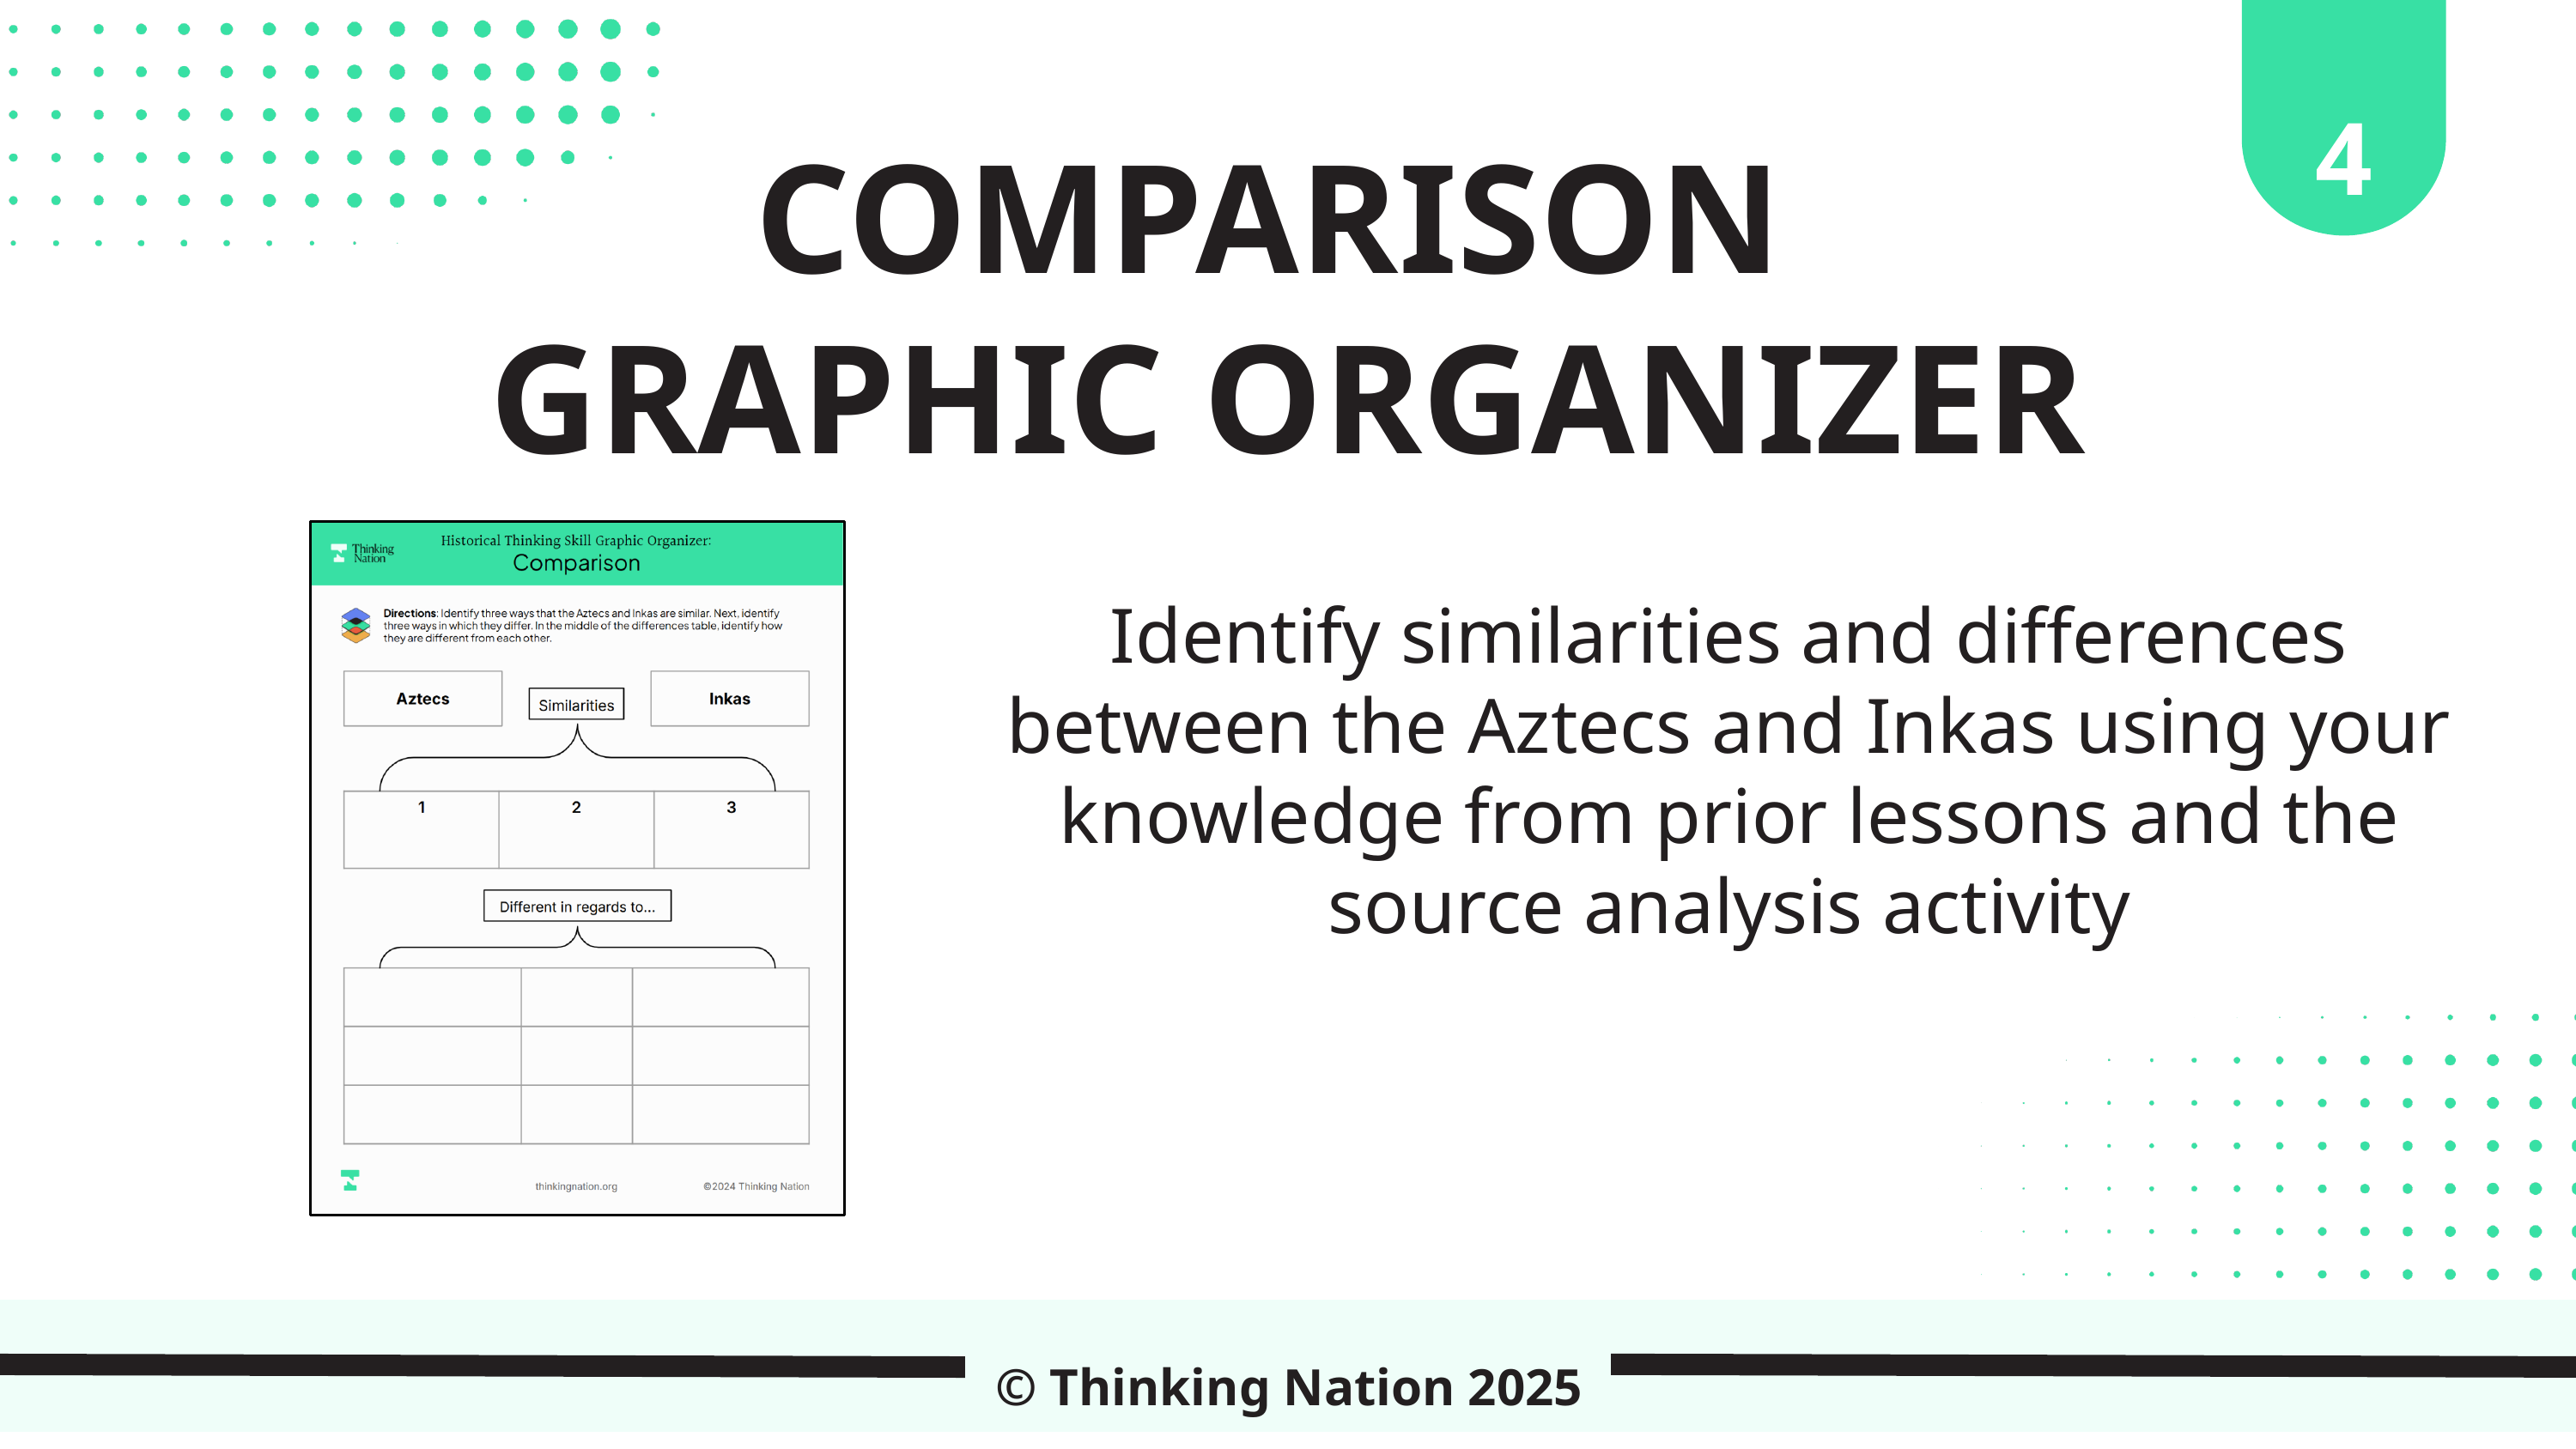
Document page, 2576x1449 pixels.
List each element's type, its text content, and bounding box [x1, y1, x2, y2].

picture [311, 522, 843, 1214]
text_box [1938, 1013, 2576, 1299]
text_box [0, 0, 660, 246]
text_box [2233, 0, 2455, 236]
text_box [0, 1299, 2576, 1433]
text_box COMPARISON GRAPHIC ORGANIZER [359, 123, 2216, 484]
text_box Identify similarities and differences between the Aztecs and Inkas using your knowledge from prior lessons and the source analysis activity [957, 587, 2502, 949]
